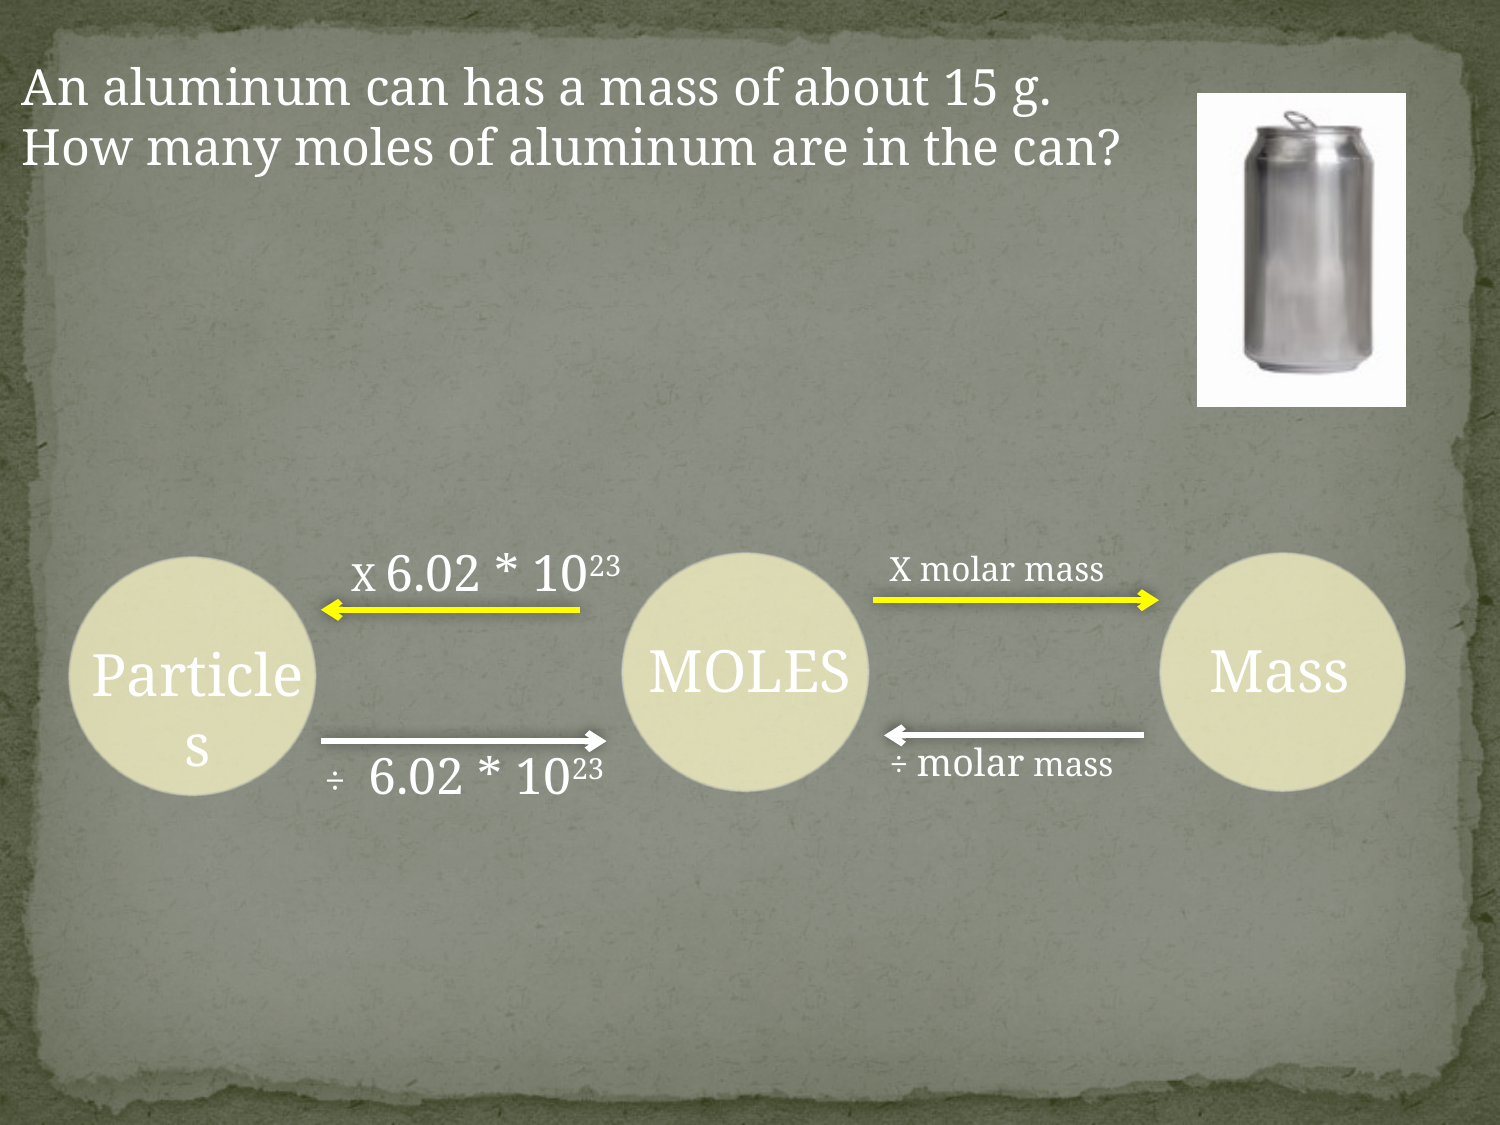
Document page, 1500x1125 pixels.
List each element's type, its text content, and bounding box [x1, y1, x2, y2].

text_box ÷ 6.02 * 1023 [309, 737, 620, 813]
text_box An aluminum can has a mass of about 15 g. How many moles of aluminum are in the can? [7, 48, 1137, 183]
picture [1197, 93, 1406, 407]
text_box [623, 554, 872, 790]
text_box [70, 558, 319, 794]
text_box ÷ molar mass [883, 731, 1129, 791]
text_box X molar mass [874, 540, 1120, 595]
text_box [1161, 554, 1404, 790]
text_box X 6.02 * 1023 [336, 534, 637, 609]
